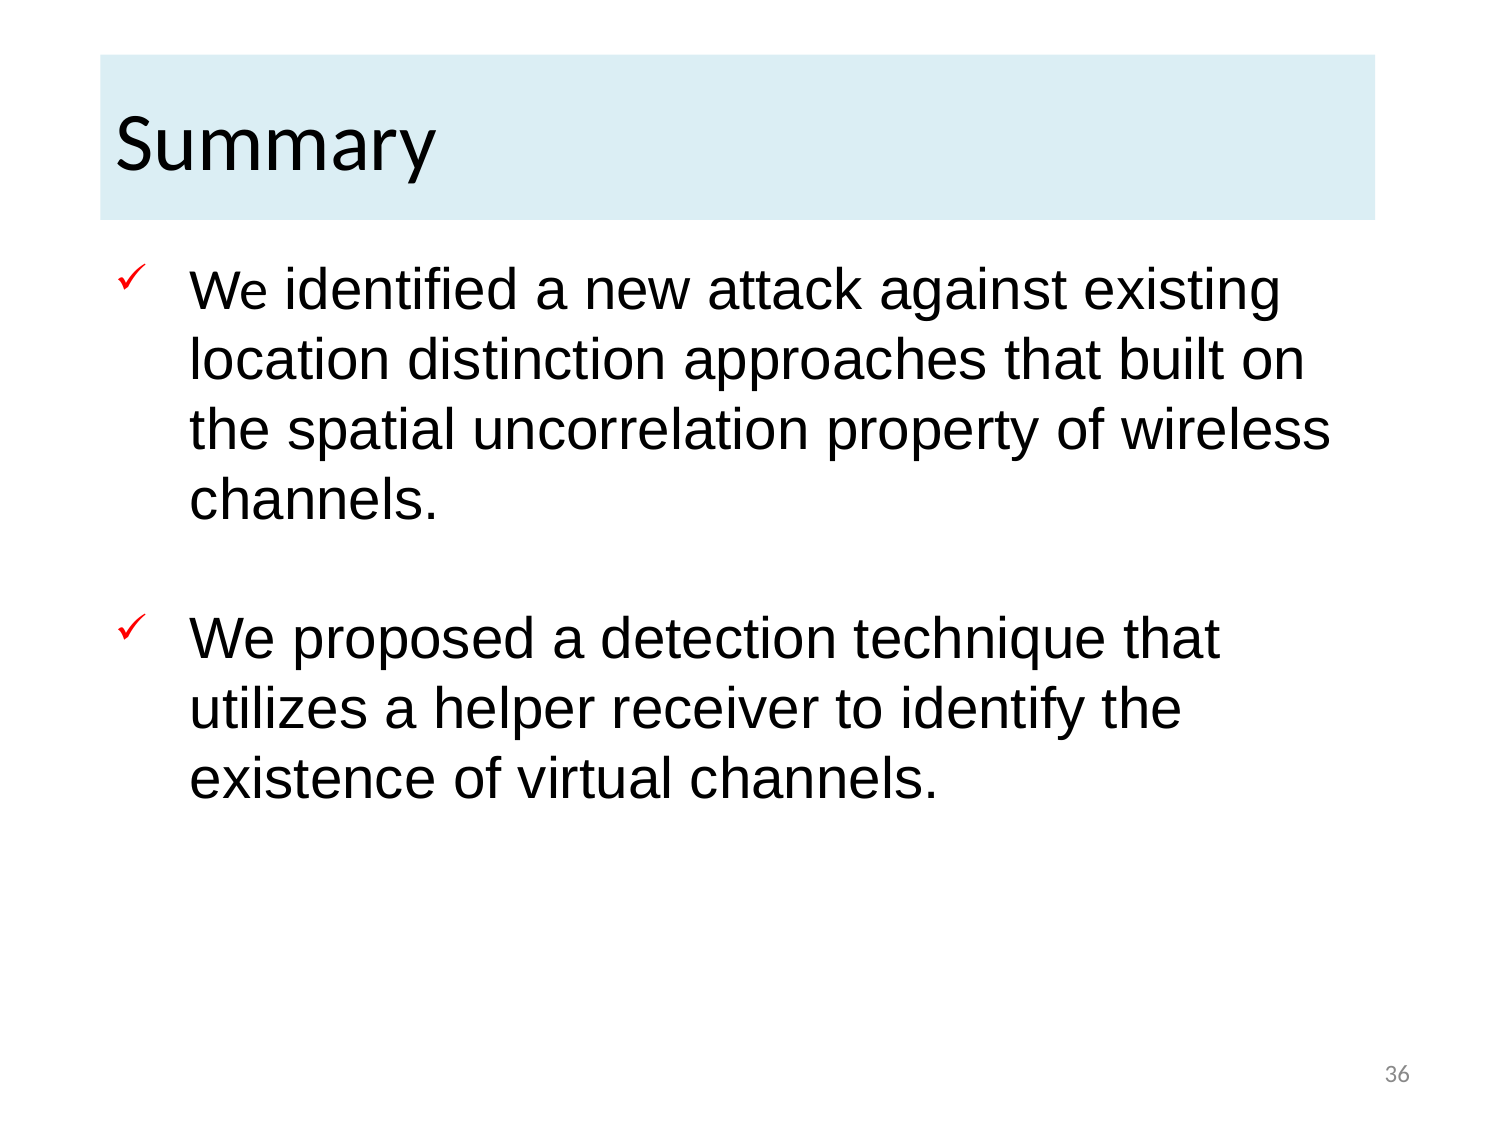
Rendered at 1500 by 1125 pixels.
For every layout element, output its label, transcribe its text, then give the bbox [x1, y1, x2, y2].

slide_number 36 [1074, 1042, 1425, 1103]
title Summary [100, 54, 1376, 220]
text_box We identified a new attack against existing location distinction approaches that built on the spatial uncorrelation property of wireless channels. We proposed a detection technique that utilizes a helper receiver to identify the existence of virtual channels. [100, 243, 1365, 958]
